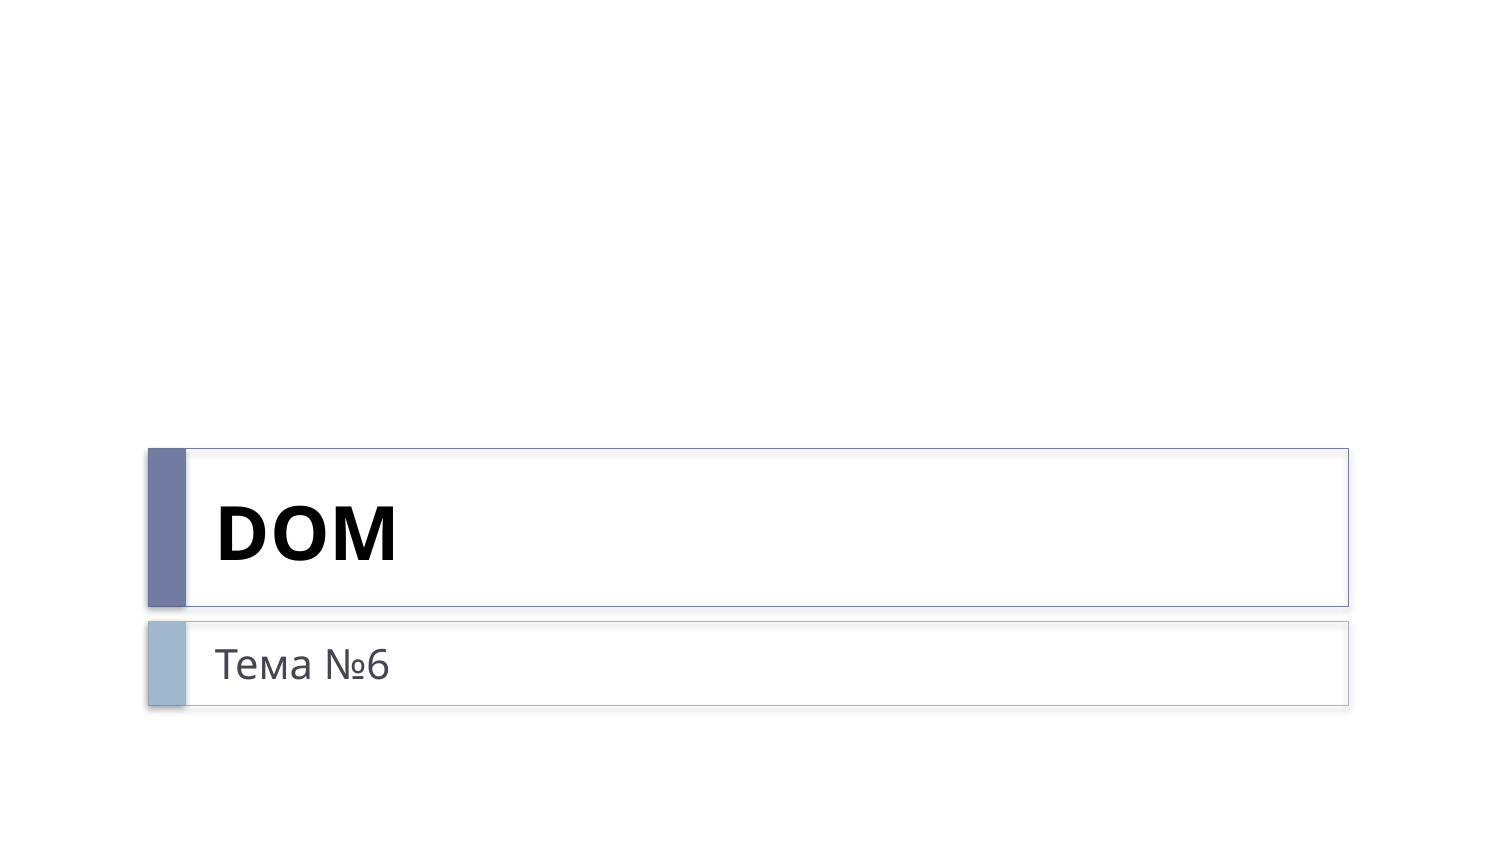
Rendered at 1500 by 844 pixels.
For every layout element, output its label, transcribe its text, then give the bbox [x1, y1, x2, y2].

subtitle Тема №6 [200, 630, 1325, 697]
title DOM [200, 478, 1325, 600]
